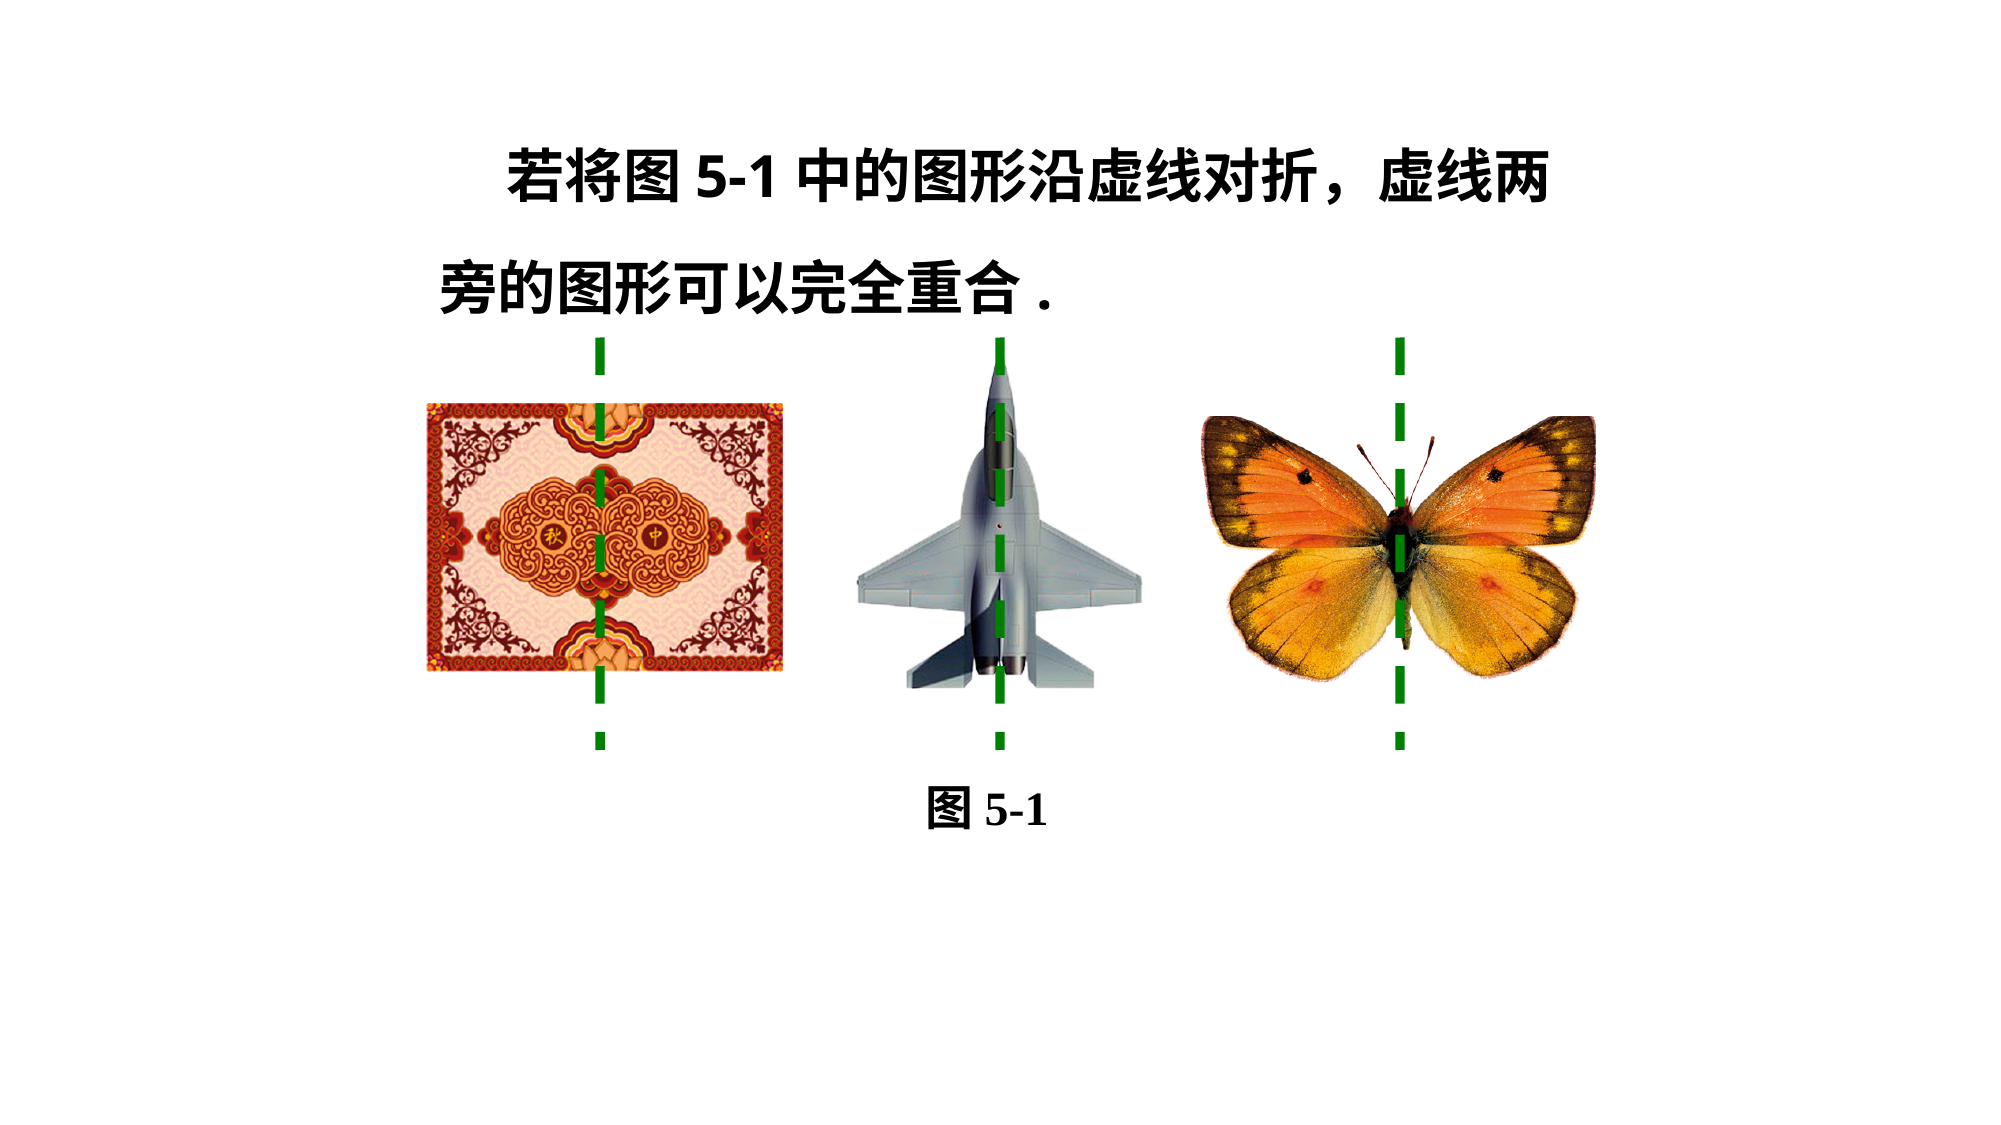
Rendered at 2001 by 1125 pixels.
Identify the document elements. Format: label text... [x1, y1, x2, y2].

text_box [424, 339, 1596, 843]
text_box 若将图5-1中的图形沿虚线对折，虚线两旁的图形可以完全重合. [425, 90, 1575, 329]
